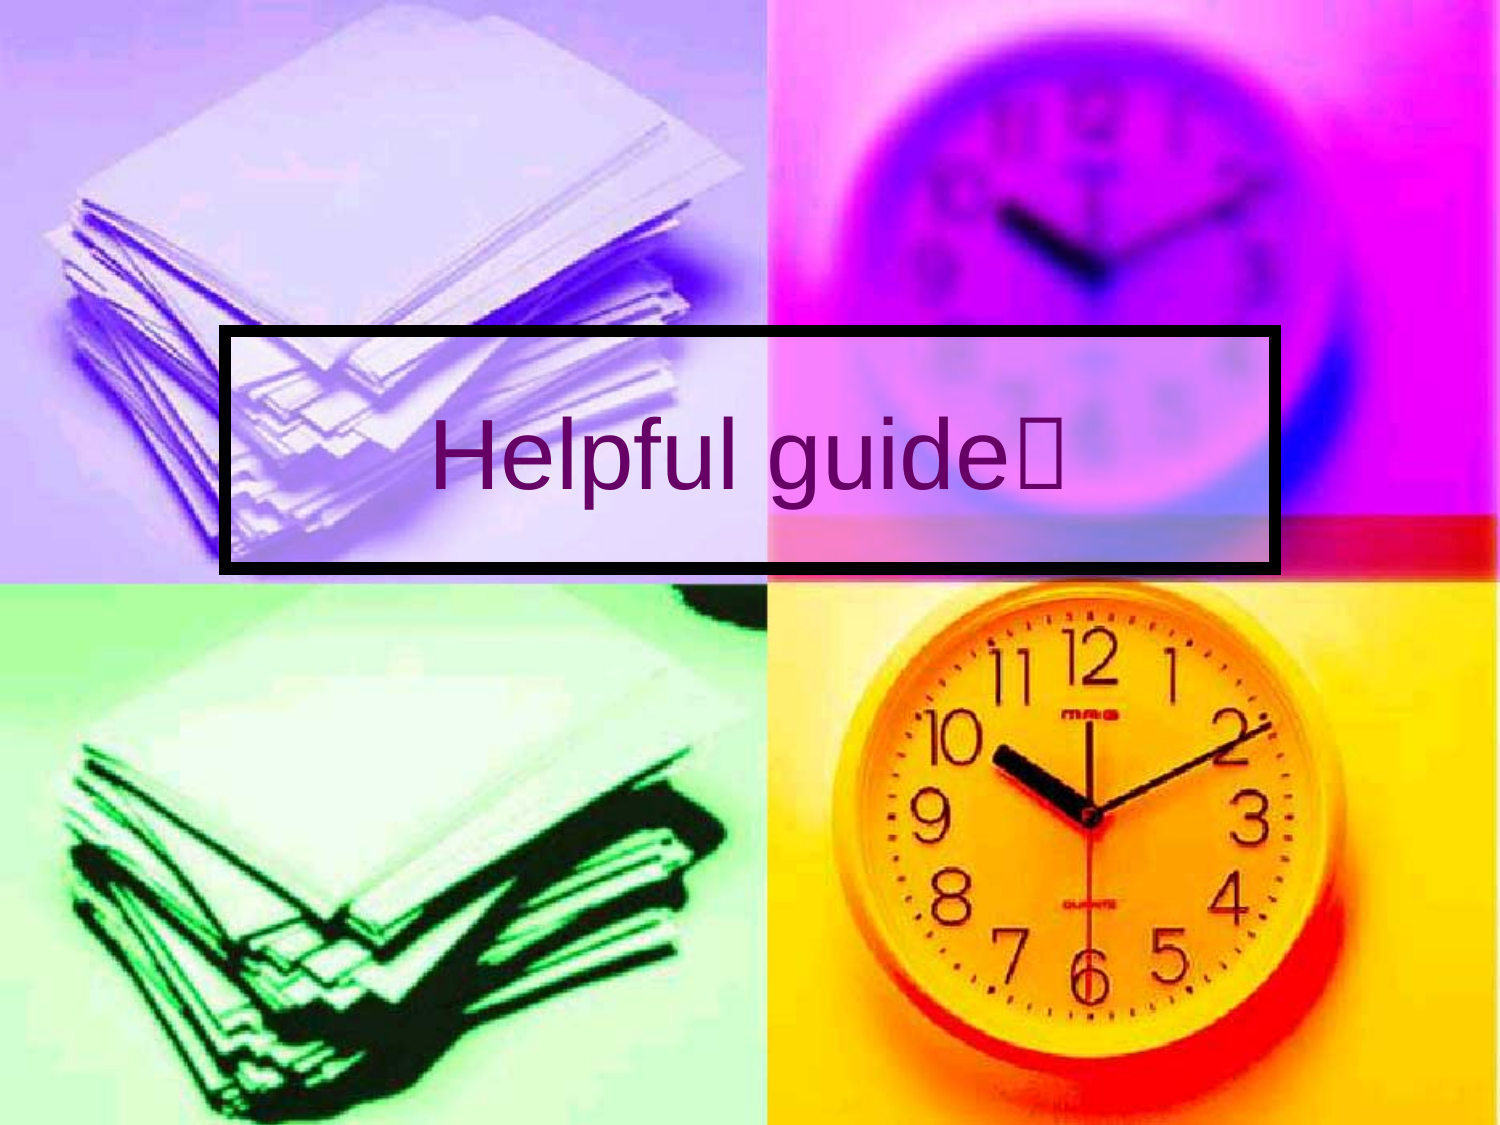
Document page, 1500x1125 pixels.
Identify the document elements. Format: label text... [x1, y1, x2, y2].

subtitle Helpful guide [219, 325, 1281, 575]
picture [0, 0, 1500, 1125]
